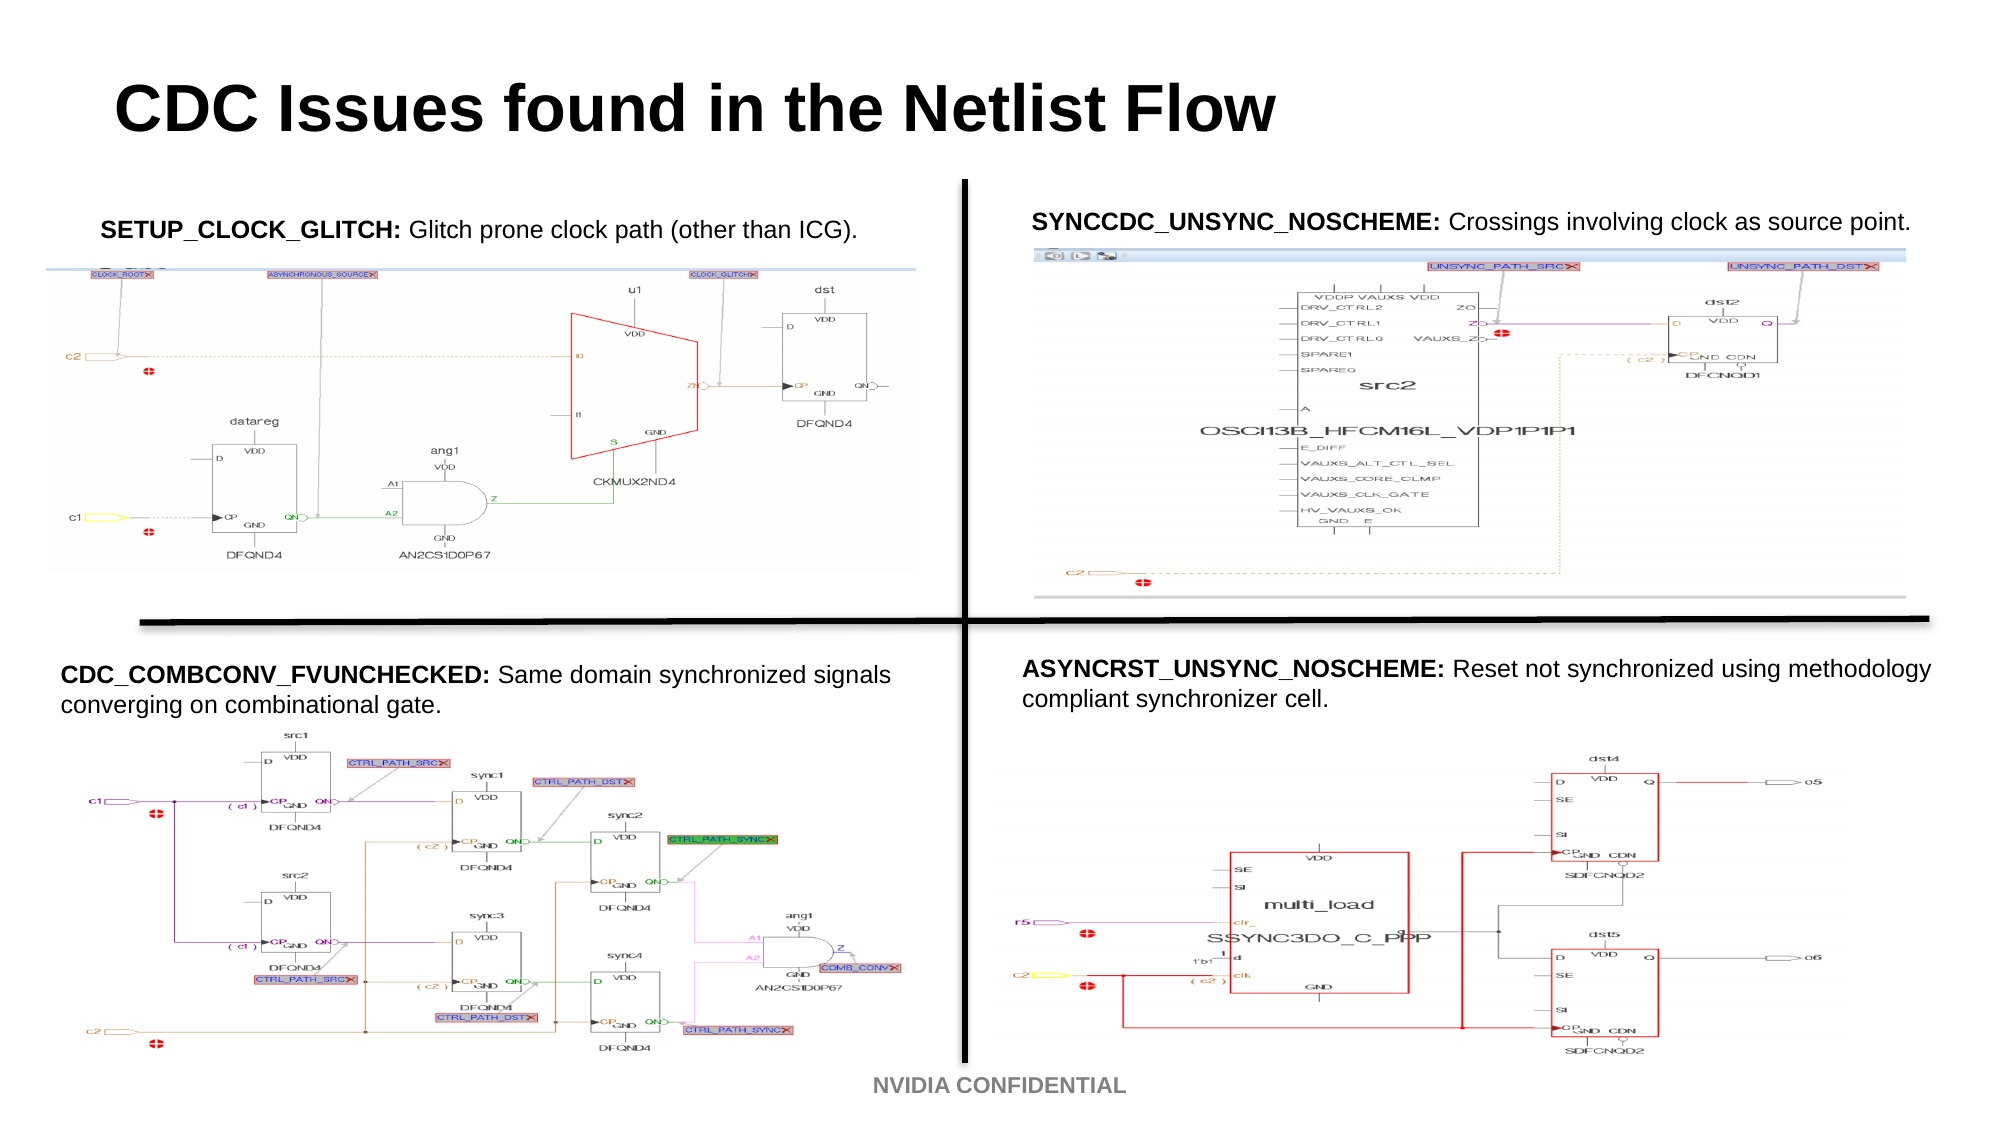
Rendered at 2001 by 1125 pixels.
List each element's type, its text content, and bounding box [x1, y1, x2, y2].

title CDC Issues found in the Netlist Flow [99, 11, 2000, 199]
text_box SETUP_CLOCK_GLITCH: Glitch prone clock path (other than ICG). [85, 206, 877, 251]
text_box ASYNCRST_UNSYNC_NOSCHEME: Reset not synchronized using methodology compliant synchronizer cell. [1007, 644, 1955, 720]
text_box NVIDIA CONFIDENTIAL [479, 1054, 1521, 1115]
picture [991, 742, 1851, 1062]
text_box SYNCCDC_UNSYNC_NOSCHEME: Crossings involving clock as source point. [1016, 197, 1930, 243]
picture [1033, 248, 1907, 599]
picture [45, 267, 917, 571]
picture [68, 720, 921, 1060]
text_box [139, 618, 1930, 623]
text_box CDC_COMBCONV_FVUNCHECKED: Same domain synchronized signals converging on combinational gate. [45, 651, 937, 726]
